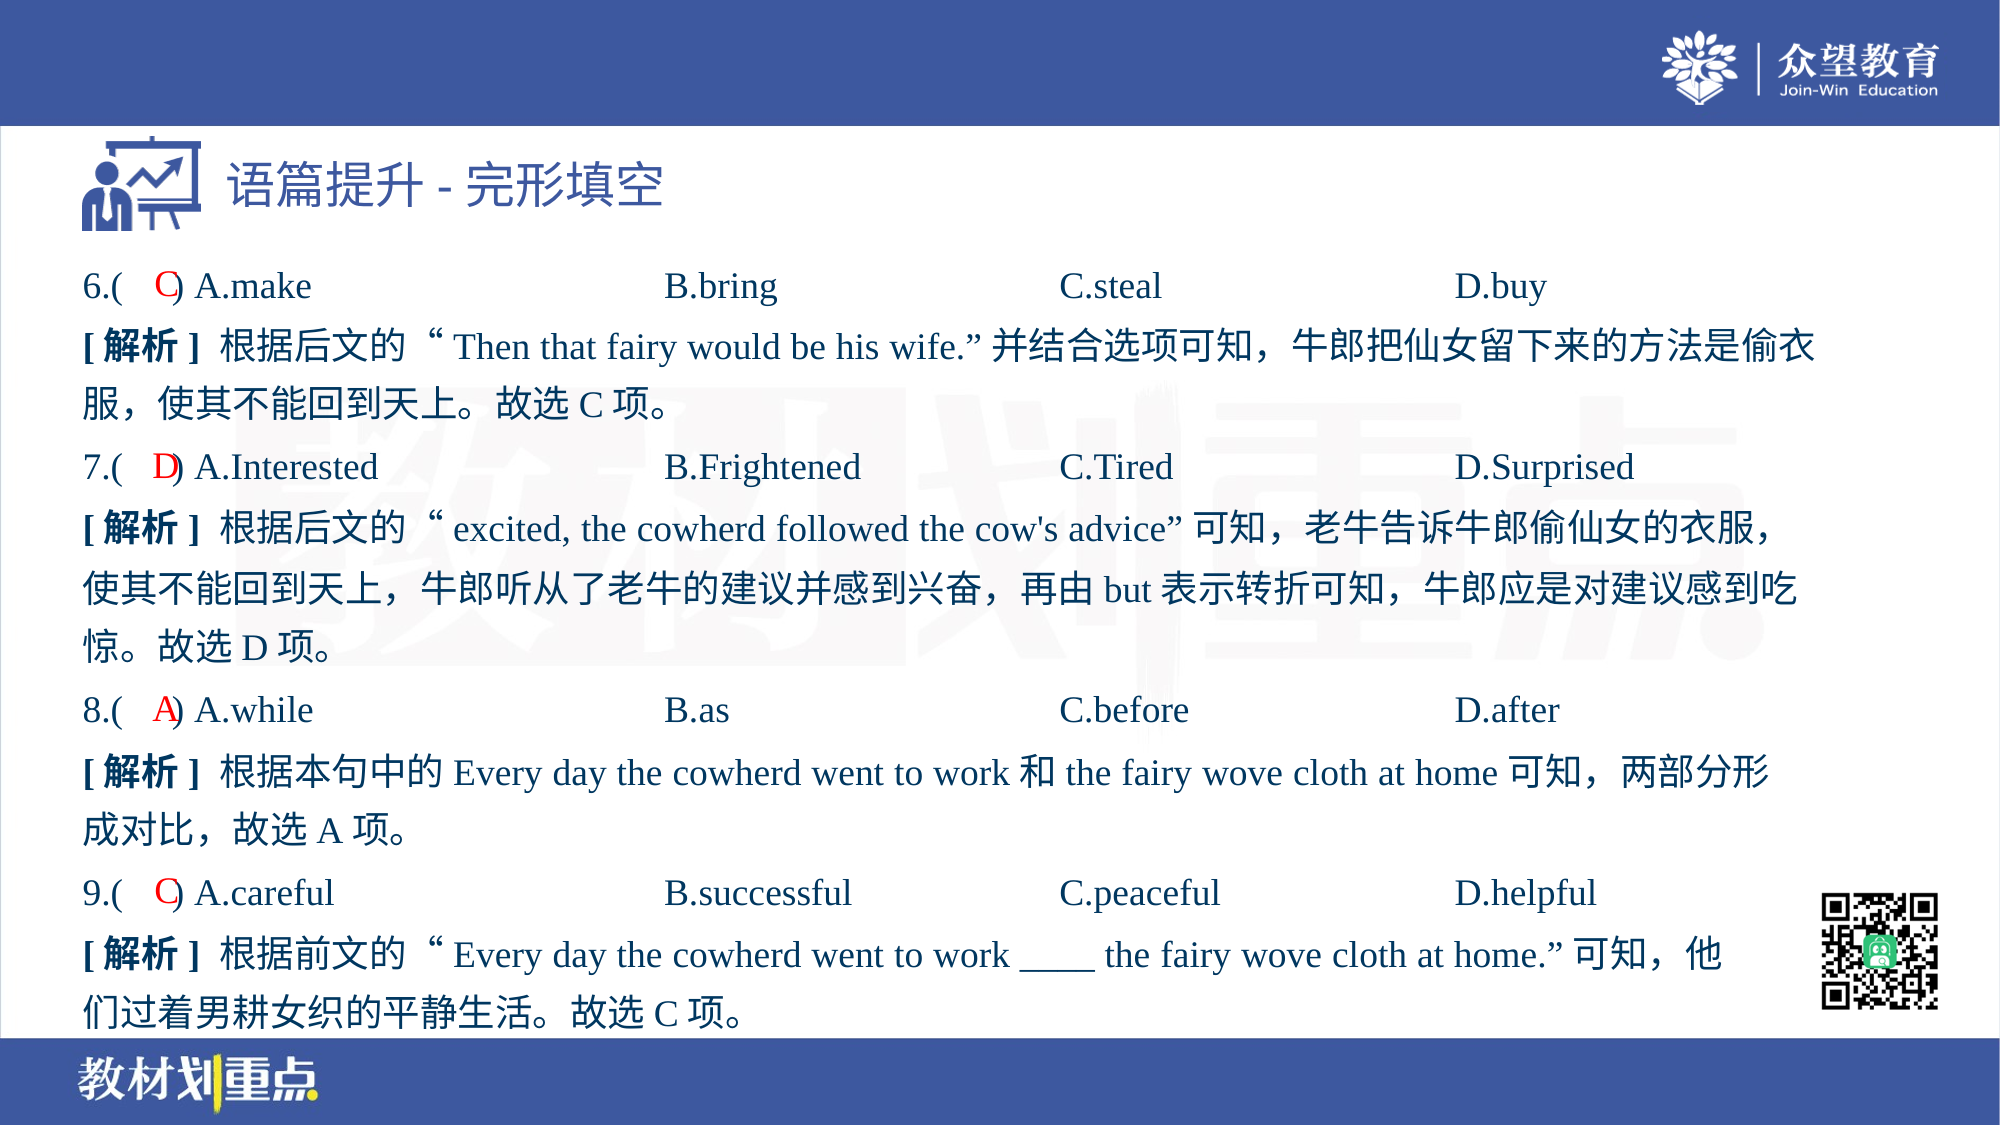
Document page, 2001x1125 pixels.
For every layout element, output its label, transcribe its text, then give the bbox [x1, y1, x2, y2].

text_box [解析] 根据后文的“Then that fairy would be his wife.”并结合选项可知，牛郎把仙女留下来的方法是偷衣 服，使其不能回到天上。故选C项。 [82, 306, 1817, 421]
text_box A [138, 670, 193, 724]
text_box [解析] 根据前文的“Every day the cowherd went to work ____ the fairy wove cloth at home.”可知，他 们过着男耕女织的平静生活。故选C项。 [82, 914, 1817, 1029]
text_box 8.( ) A.while B.as C.before D.after [82, 672, 1817, 725]
text_box C [140, 853, 193, 907]
text_box C [140, 245, 193, 300]
text_box 6.( ) A.make B.bring C.steal D.buy [82, 247, 1817, 301]
text_box D [138, 427, 193, 481]
text_box 9.( ) A.careful B.successful C.peaceful D.helpful [82, 854, 1817, 908]
text_box [解析] 根据后文的“excited, the cowherd followed the cow's advice”可知，老牛告诉牛郎偷仙女的衣服， 使其不能回到天上，牛郎听从了老牛的建议并感到兴奋，再由but表示转折可知，牛郎应是对建议感到吃 惊。故选D项。 [82, 489, 1817, 664]
text_box 7.( ) A.Interested B.Frightened C.Tired D.Surprised [82, 428, 1817, 482]
picture [0, 0, 2000, 1125]
text_box [解析] 根据本句中的Every day the cowherd went to work和the fairy wove cloth at home可知，两部分形 成对比，故选A项。 [82, 732, 1817, 846]
